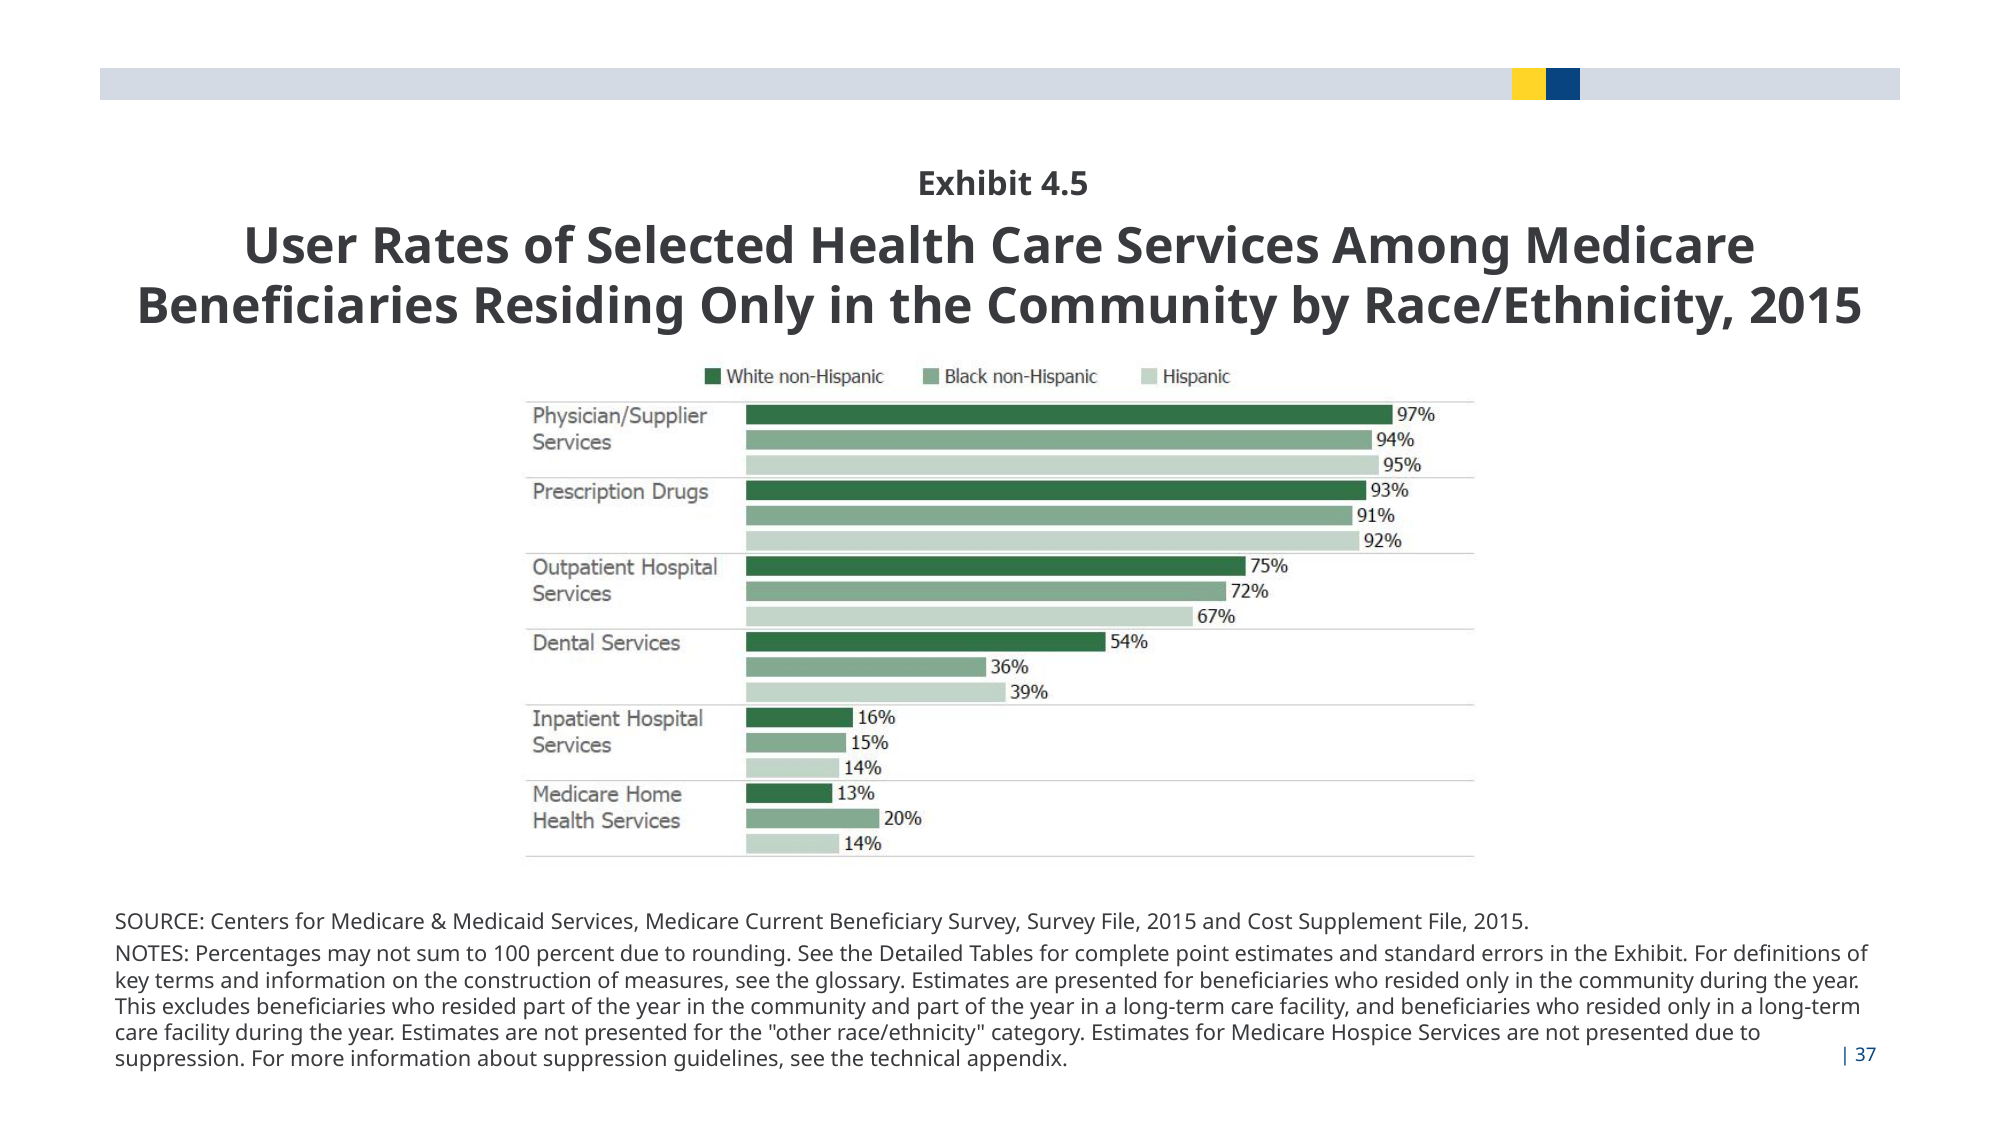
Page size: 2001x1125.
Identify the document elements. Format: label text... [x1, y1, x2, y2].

list User Rates of Selected Health Care Services Among Medicare Beneficiaries Residing Only in the Community by Race/Ethnicity, 2015 [99, 213, 1900, 300]
title Exhibit 4.5 [99, 154, 1900, 213]
picture [512, 350, 1488, 897]
list SOURCE: Centers for Medicare & Medicaid Services, Medicare Current Beneficiary Survey, Survey File, 2015 and Cost Supplement File, 2015. NOTES: Percentages may not sum to 100 percent due to rounding. See the Detailed Tables for complete point estimates and standard errors in the Exhibit. For definitions of key terms and information on the construction of measures, see the glossary. Estimates are presented for beneficiaries who resided only in the community during the year. This excludes beneficiaries who resided part of the year in the community and part of the year in a long-term care facility, and beneficiaries who resided only in a long-term care facility during the year. Estimates are not presented for the "other race/ethnicity" category. Estimates for Medicare Hospice Services are not presented due to suppression. For more information about suppression guidelines, see the technical appendix. [99, 900, 1900, 960]
